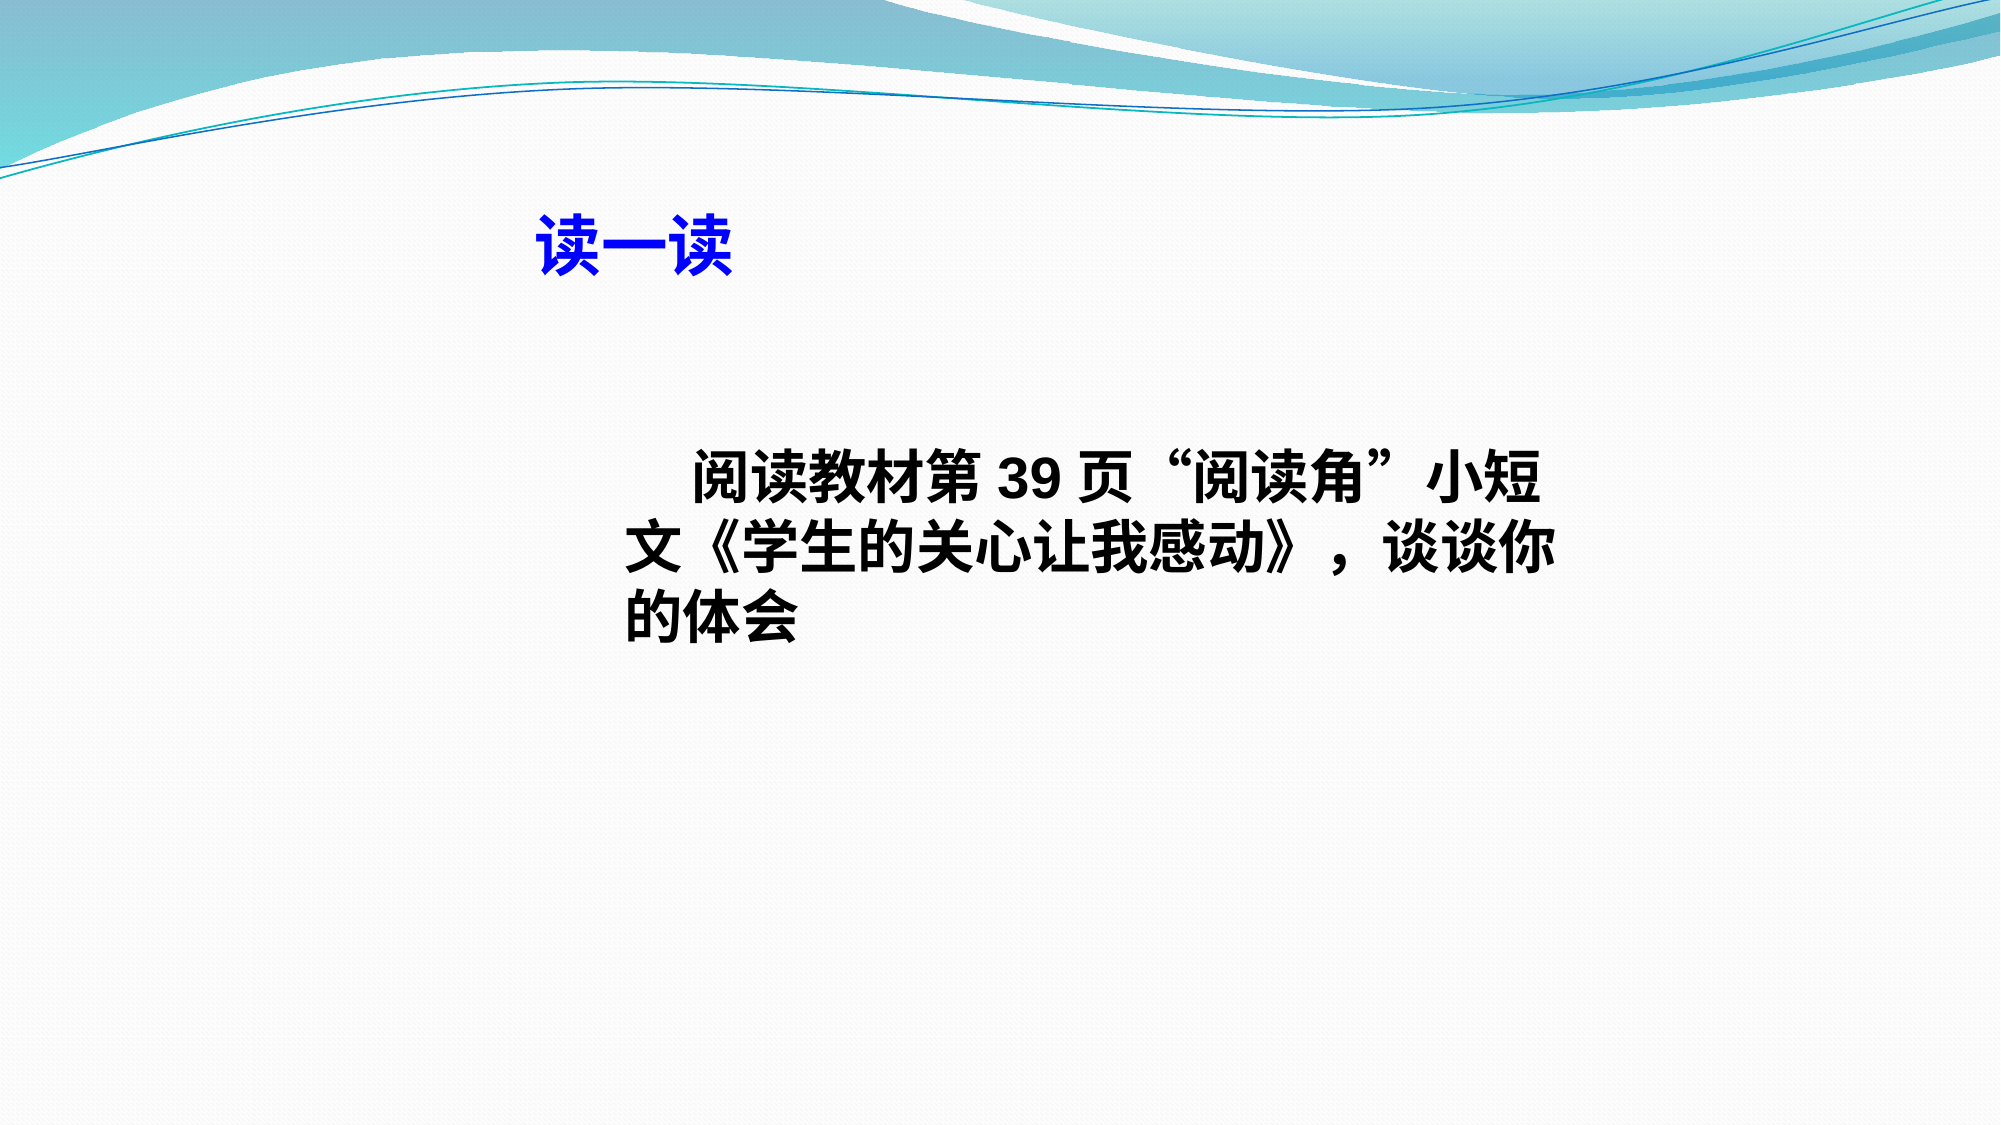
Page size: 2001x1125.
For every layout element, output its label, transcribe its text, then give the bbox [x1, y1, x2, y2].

text_box 读一读 [519, 196, 750, 292]
text_box 阅读教材第39页“阅读角”小短文《学生的关心让我感动》，谈谈你的体会 [610, 432, 1615, 658]
